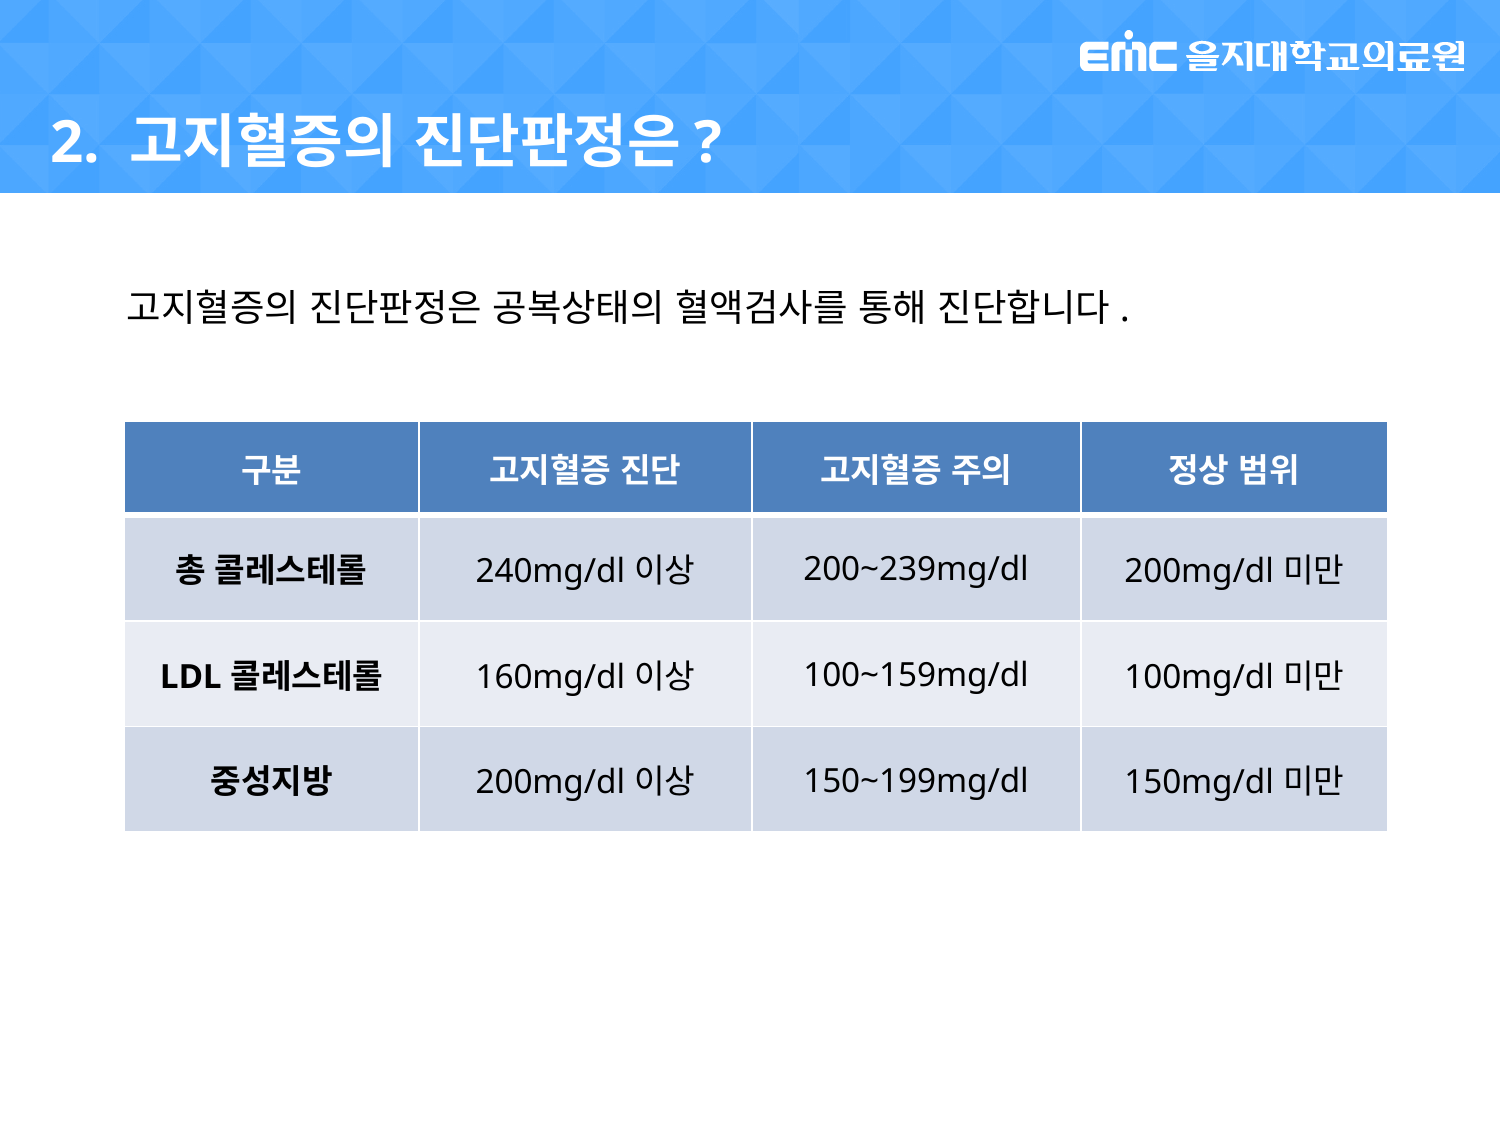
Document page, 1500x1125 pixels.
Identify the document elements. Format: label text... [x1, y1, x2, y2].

table_cell 240mg/dl이상 [420, 518, 751, 620]
table_header 구분 [125, 422, 418, 512]
table_header 고지혈증 주의 [753, 422, 1080, 512]
table_cell 150mg/dl미만 [1082, 727, 1387, 831]
table_cell 160mg/dl이상 [420, 622, 751, 726]
picture [0, 0, 1500, 193]
table_cell 150~199mg/dl [753, 727, 1080, 831]
table_header 정상 범위 [1082, 422, 1387, 512]
table_cell 중성지방 [125, 727, 418, 831]
table_cell 총 콜레스테롤 [125, 518, 418, 620]
table_header 고지혈증 진단 [420, 422, 751, 512]
table_cell 100mg/dl미만 [1082, 622, 1387, 726]
table_cell 100~159mg/dl [753, 622, 1080, 726]
table_cell 200~239mg/dl [753, 518, 1080, 620]
table_cell 200mg/dl미만 [1082, 518, 1387, 620]
table_cell 200mg/dl이상 [420, 727, 751, 831]
text_box 고지혈증의 진단판정은 공복상태의 혈액검사를 통해 진단합니다. [112, 277, 1388, 337]
table_cell LDL콜레스테롤 [125, 622, 418, 726]
